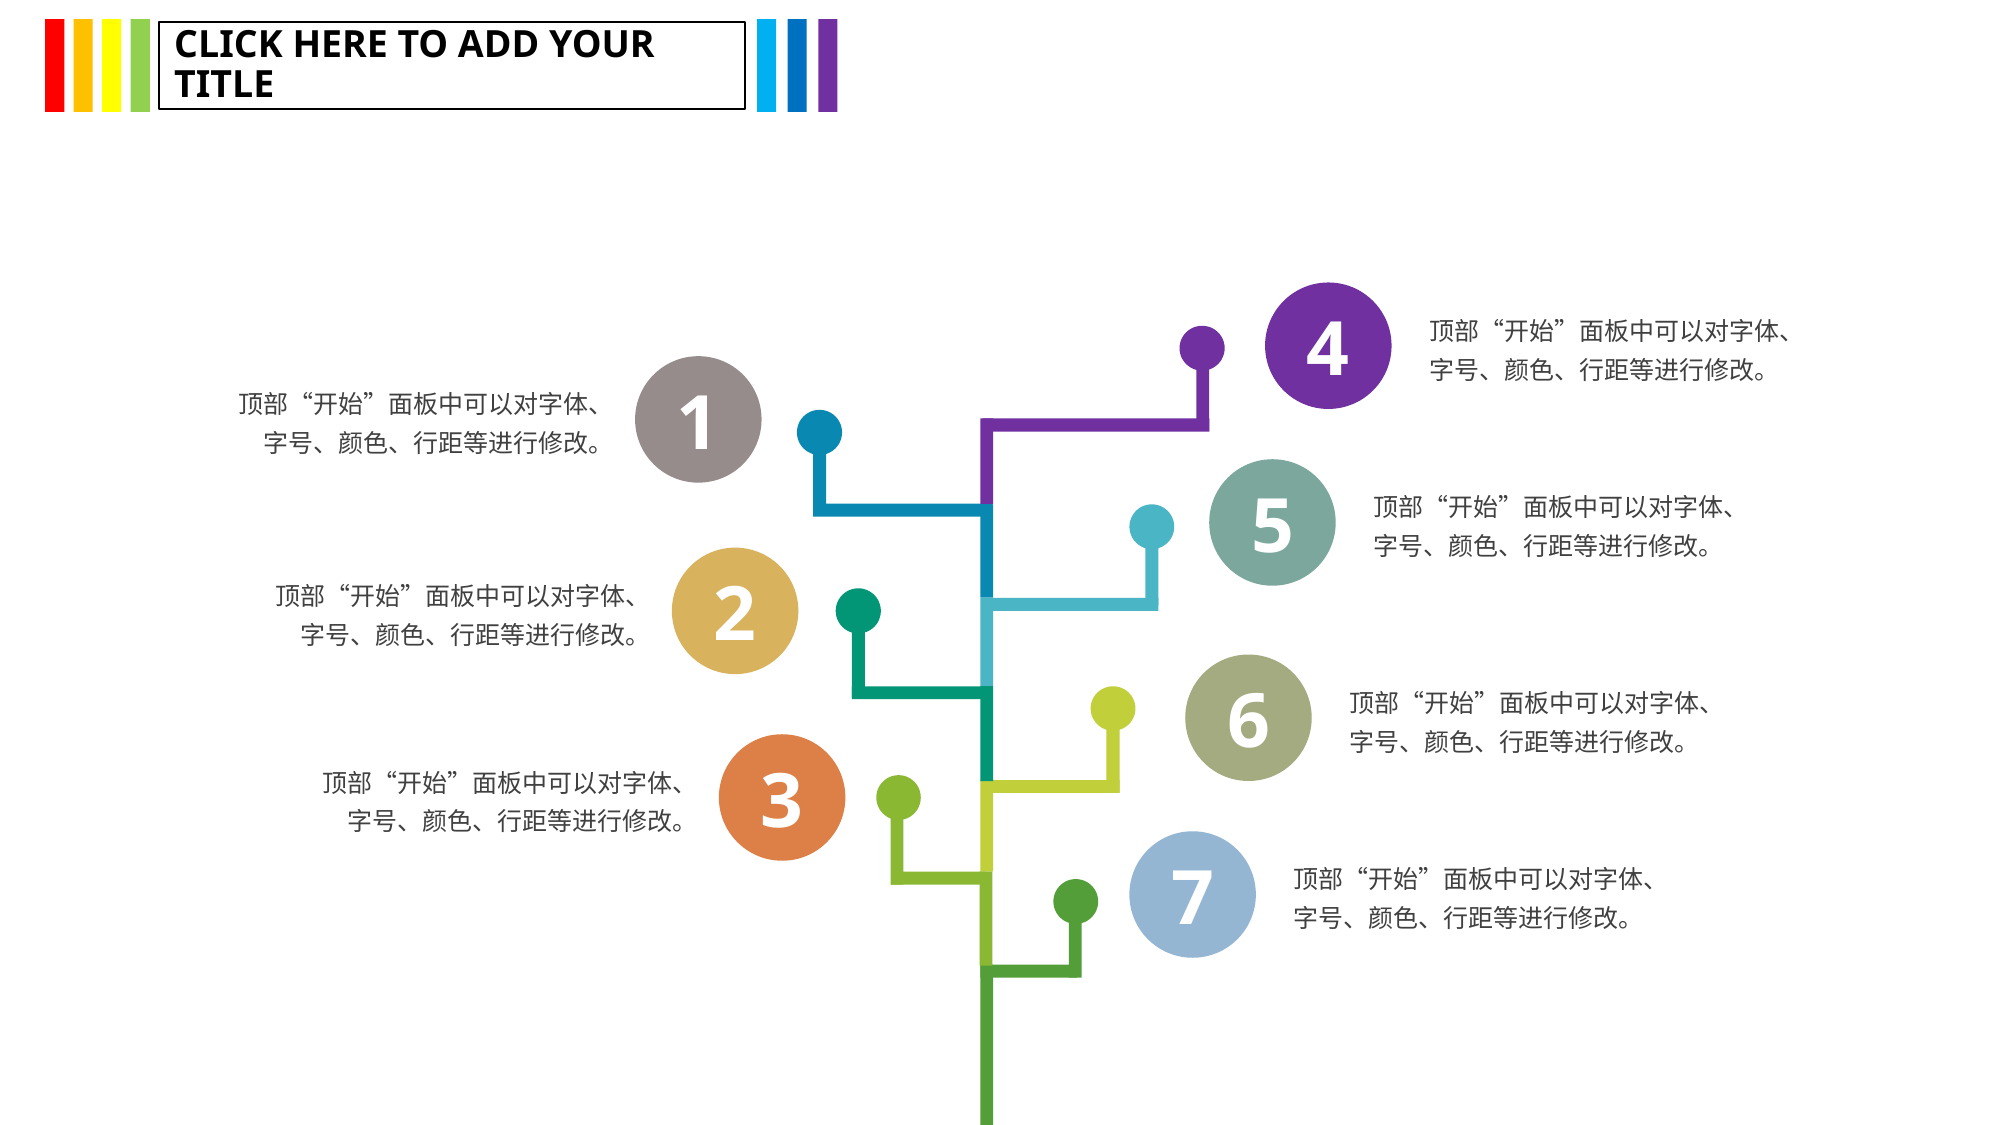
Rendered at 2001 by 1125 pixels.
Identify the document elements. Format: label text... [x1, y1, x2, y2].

text_box [812, 456, 827, 515]
text_box [1052, 878, 1100, 925]
text_box [1068, 924, 1083, 979]
text_box [795, 408, 844, 457]
text_box [875, 774, 922, 821]
text_box [982, 417, 1210, 433]
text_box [219, 356, 762, 483]
text_box [979, 598, 994, 687]
text_box [851, 634, 866, 699]
text_box [979, 979, 994, 1125]
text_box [302, 734, 846, 861]
text_box [834, 587, 882, 635]
text_box [979, 417, 994, 505]
text_box [991, 779, 1105, 794]
text_box [979, 782, 994, 872]
text_box [1178, 324, 1226, 372]
text_box [986, 597, 1159, 612]
text_box [1144, 550, 1159, 606]
list CLICK HERE TO ADD YOUR TITLE [158, 21, 746, 110]
text_box [851, 685, 992, 700]
text_box [890, 789, 904, 886]
text_box [979, 687, 994, 782]
text_box [812, 503, 994, 518]
text_box [1105, 731, 1121, 794]
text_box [1265, 282, 1831, 409]
text_box [904, 871, 986, 886]
text_box [1128, 503, 1176, 551]
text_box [255, 547, 799, 675]
text_box [1089, 685, 1137, 732]
text_box [979, 964, 1068, 979]
text_box [1195, 371, 1210, 432]
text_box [1129, 831, 1695, 958]
text_box [979, 872, 993, 967]
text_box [1209, 459, 1775, 586]
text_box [1185, 654, 1751, 781]
text_box [979, 518, 994, 598]
